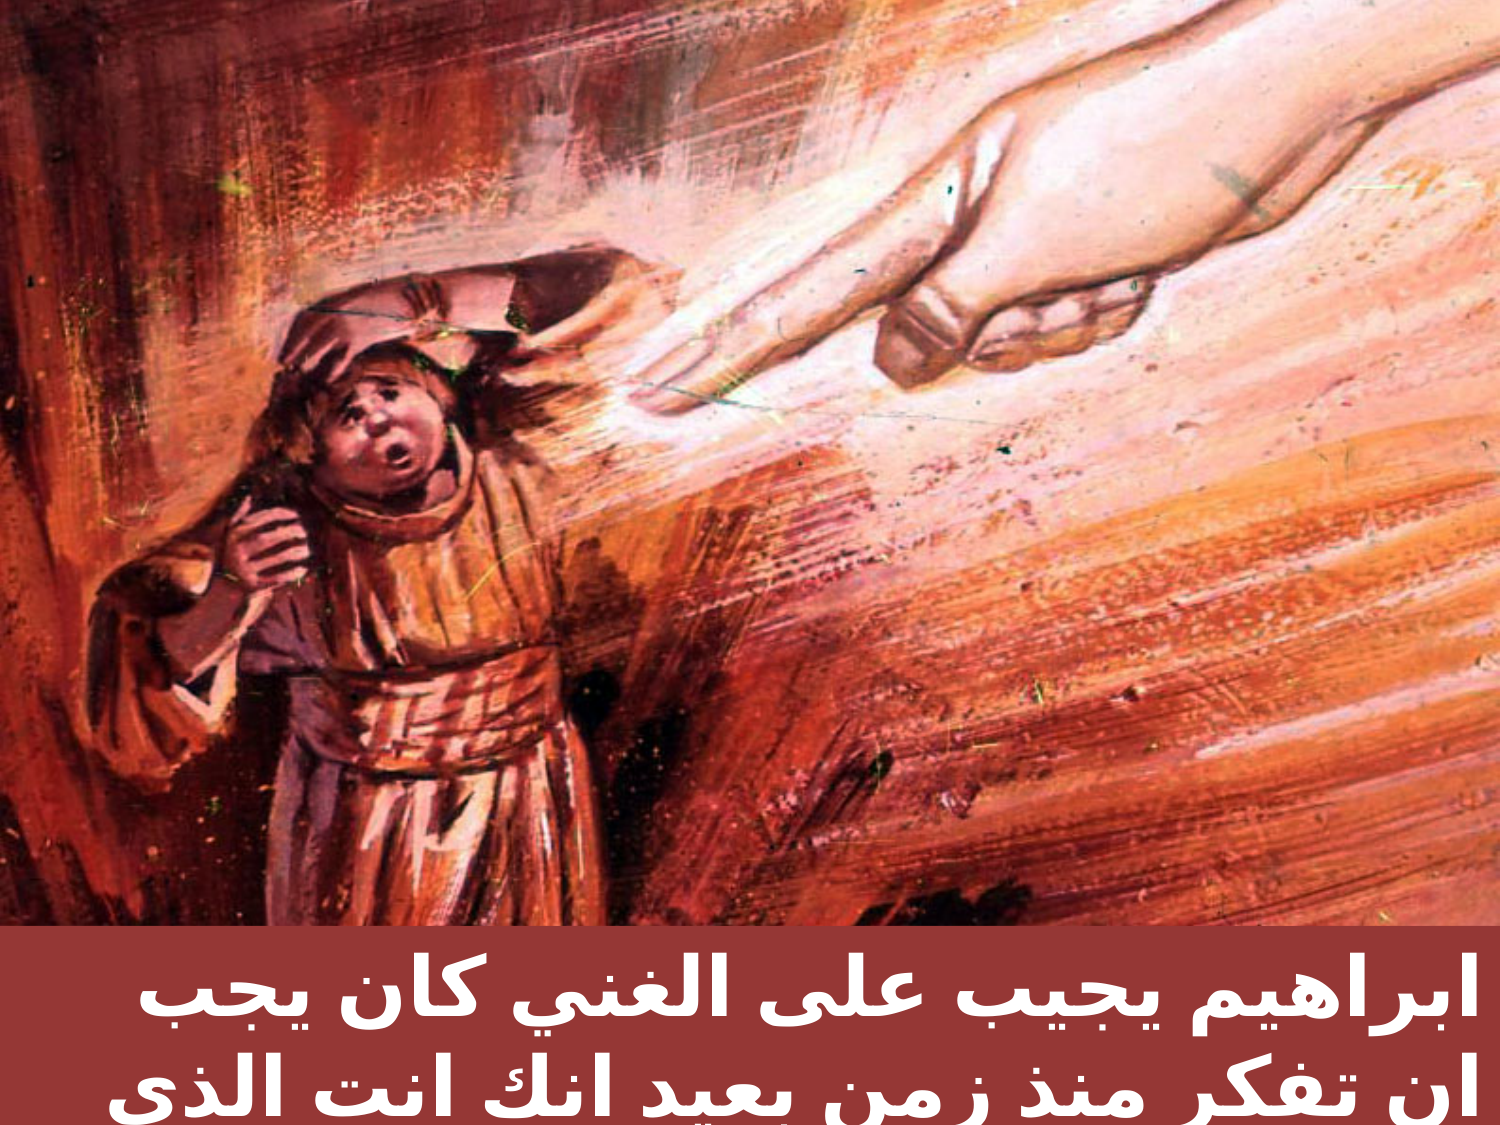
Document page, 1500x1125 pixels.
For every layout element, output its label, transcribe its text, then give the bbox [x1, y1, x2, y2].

text_box ابراهيم يجيب على الغني كان يجب ان تفكر منذ زمن بعيد انك انت الذي اخترت تعاستك [0, 946, 1500, 1125]
picture [0, 0, 1500, 938]
